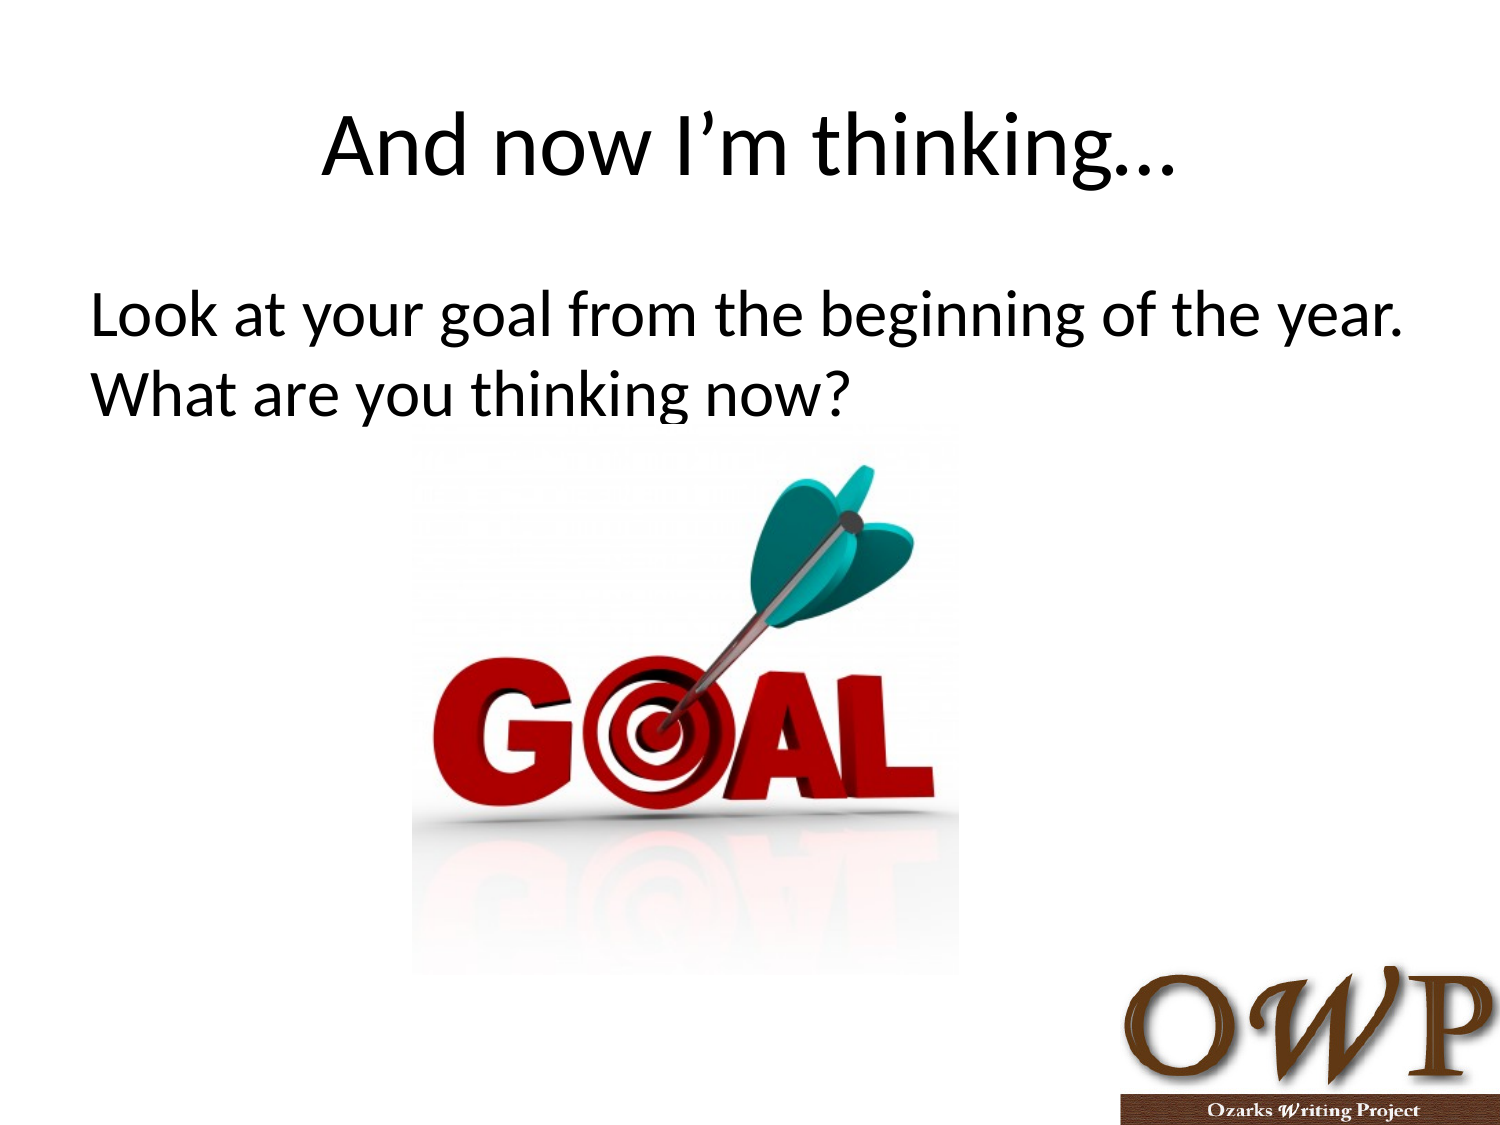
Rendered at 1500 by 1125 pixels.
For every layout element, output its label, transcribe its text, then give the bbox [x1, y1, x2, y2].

picture [1120, 957, 1500, 1125]
list Look at your goal from the beginning of the year. What are you thinking now? [74, 262, 1426, 1006]
picture [412, 424, 959, 976]
title And now I’m thinking… [74, 44, 1426, 233]
